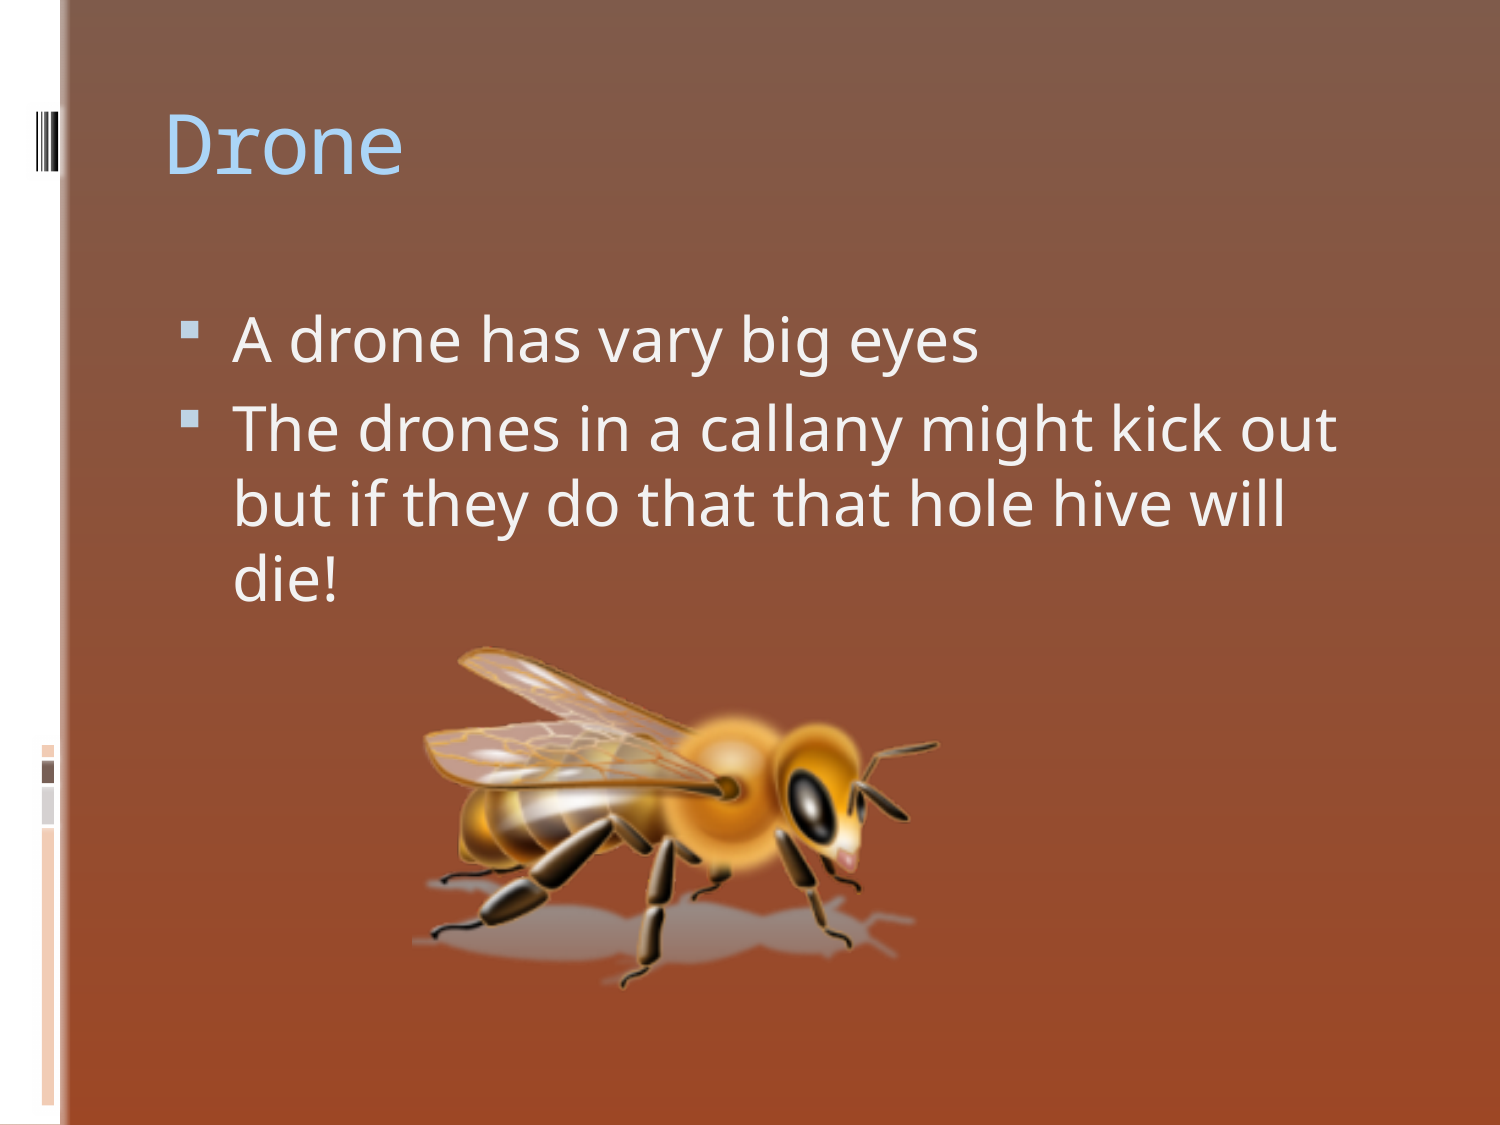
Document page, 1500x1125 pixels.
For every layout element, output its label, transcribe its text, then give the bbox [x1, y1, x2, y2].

picture [411, 561, 951, 1101]
list A drone has vary big eyes The drones in a callany might kick out but if they do that that hole hive will die! [150, 292, 1425, 1043]
title Drone [150, 83, 1425, 234]
